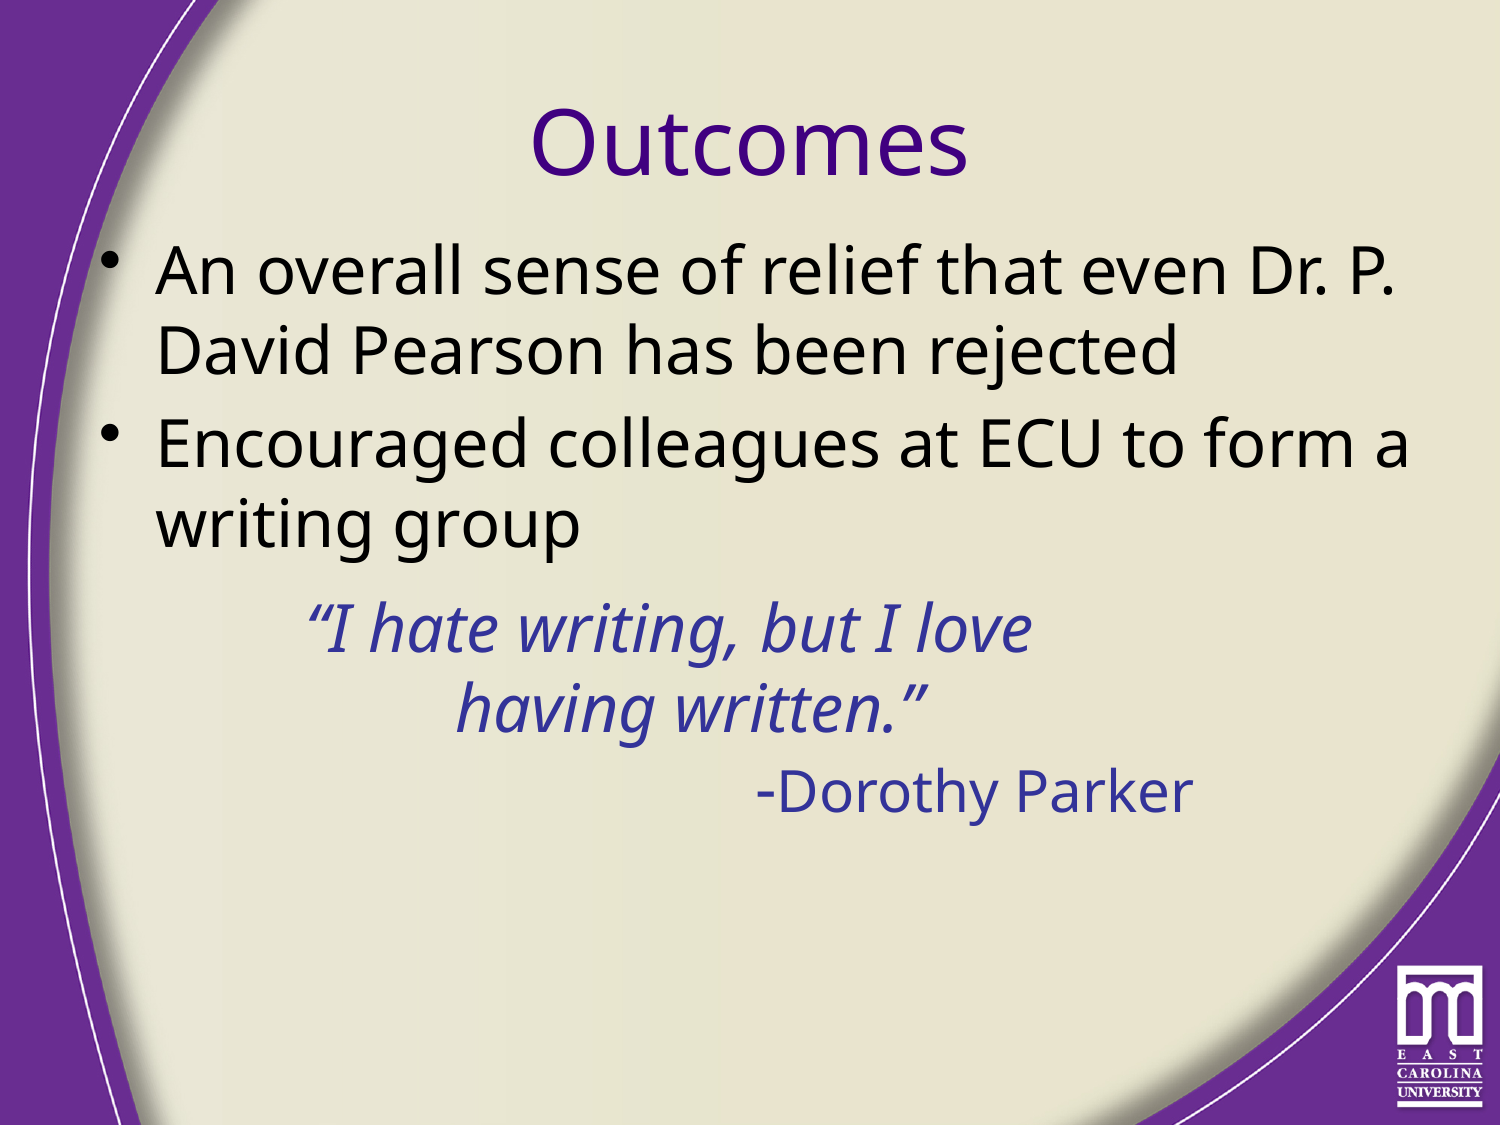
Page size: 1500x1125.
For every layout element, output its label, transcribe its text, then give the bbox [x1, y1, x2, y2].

picture [0, 0, 1500, 1125]
list An overall sense of relief that even Dr. P. David Pearson has been rejected Encouraged colleagues at ECU to form a writing group “I hate writing, but I love having written.” -Dorothy Parker [83, 219, 1435, 963]
title Outcomes [74, 44, 1426, 233]
